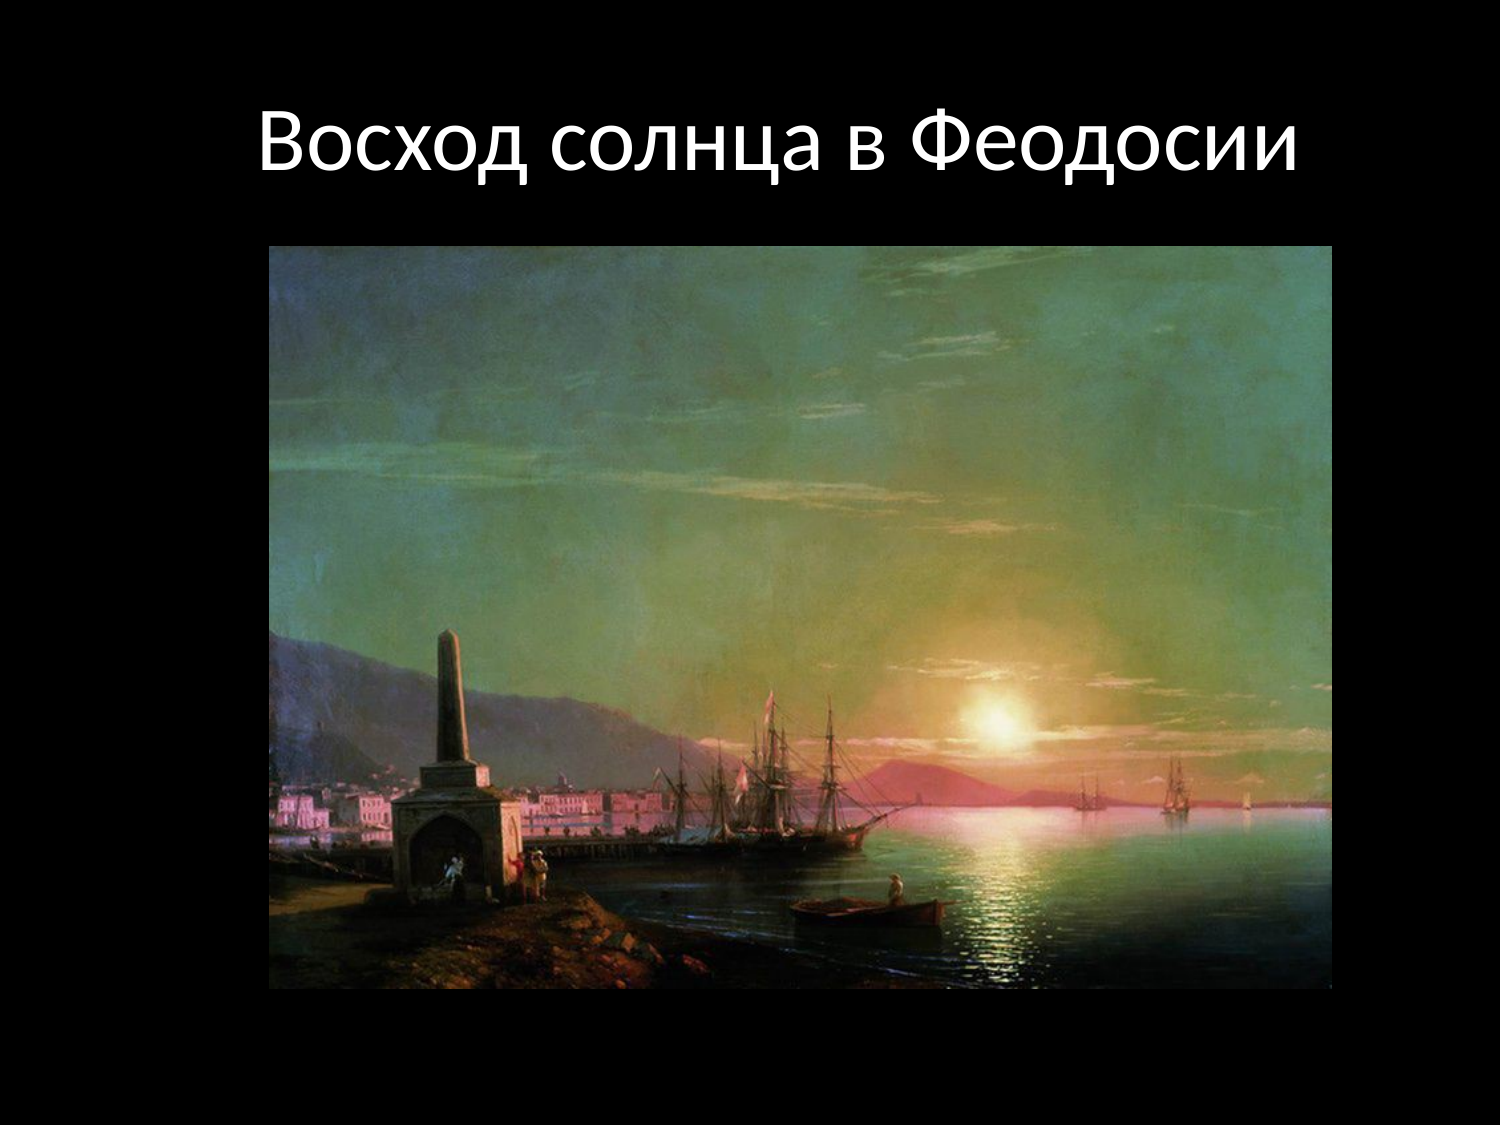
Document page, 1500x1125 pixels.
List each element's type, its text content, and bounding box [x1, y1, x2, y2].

title Восход солнца в Феодосии [187, 45, 1372, 223]
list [269, 245, 1333, 989]
